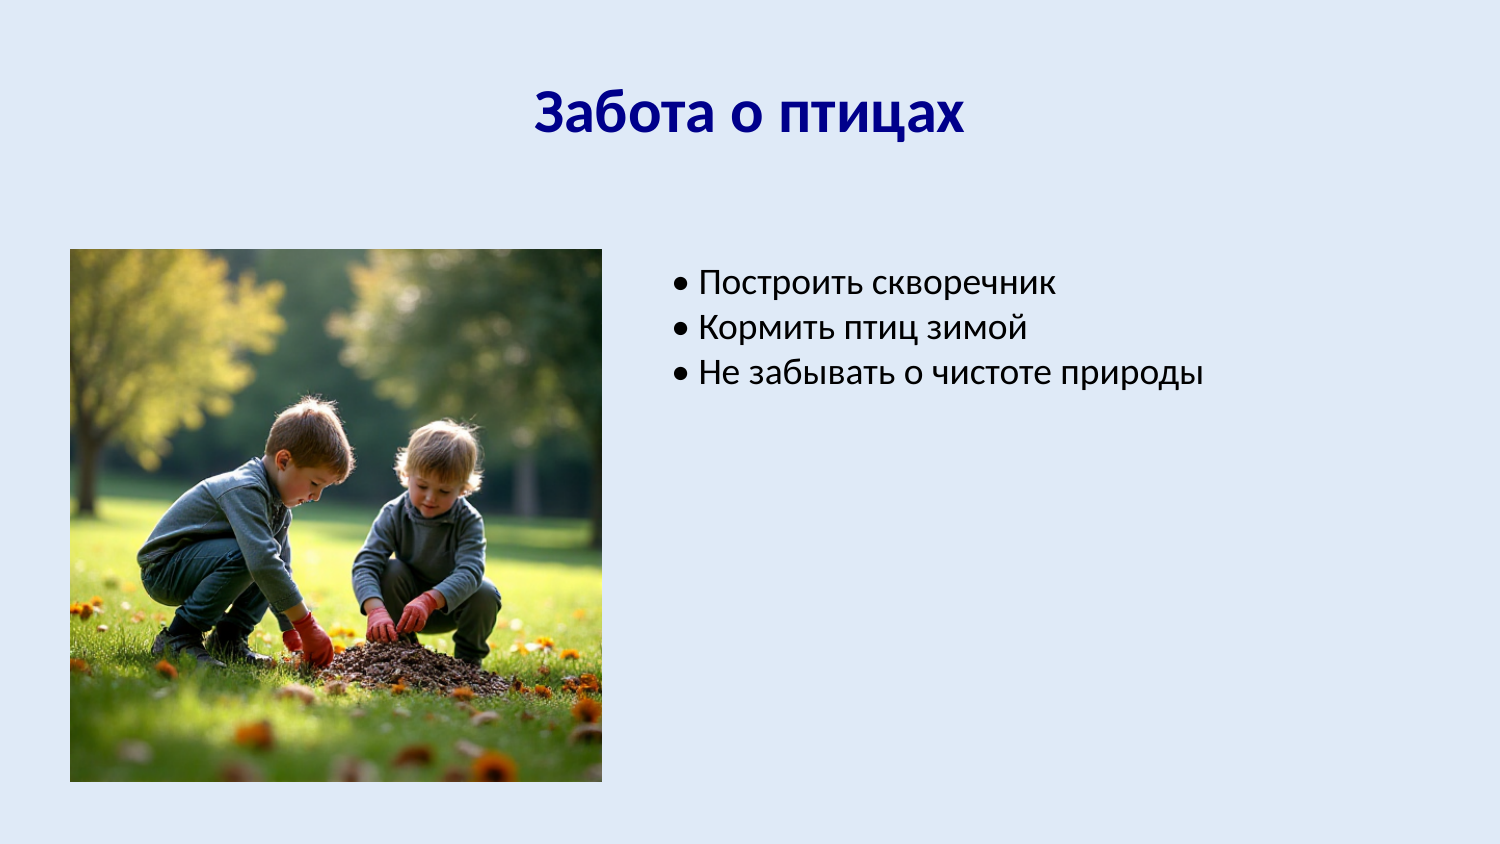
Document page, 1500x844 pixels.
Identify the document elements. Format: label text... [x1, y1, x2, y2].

text_box Забота о птицах [62, 62, 1438, 153]
picture [70, 249, 602, 782]
text_box • Построить скворечник • Кормить птиц зимой • Не забывать о чистоте природы [656, 249, 1438, 400]
